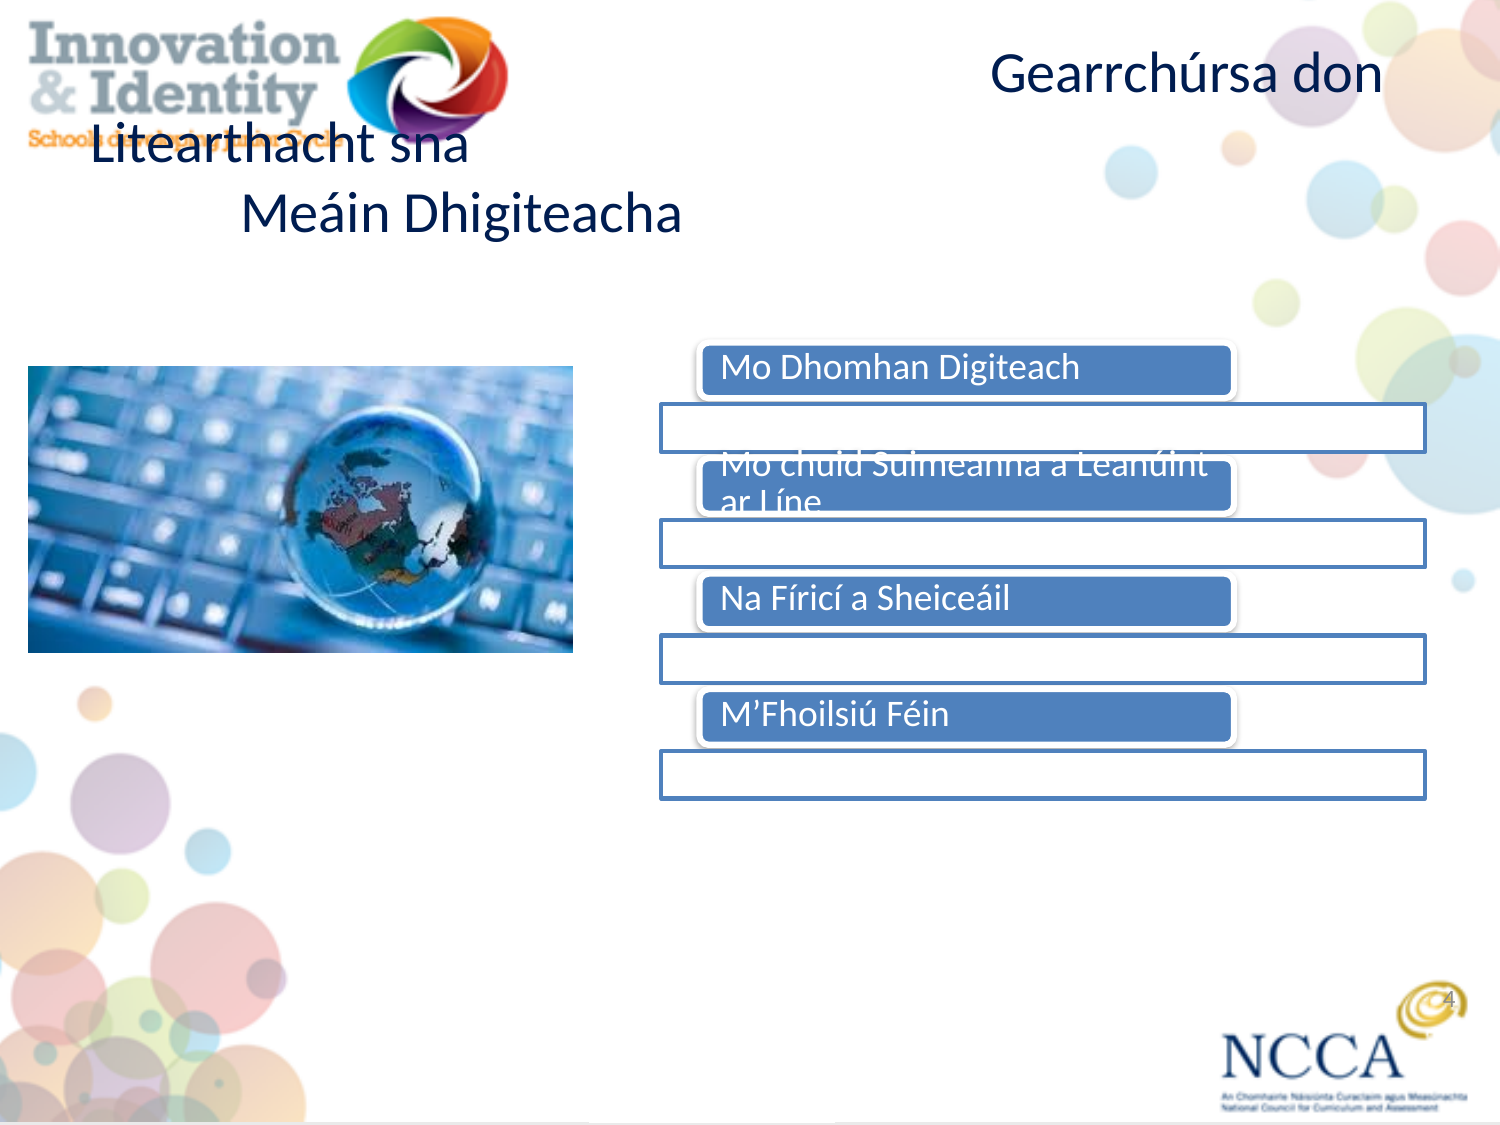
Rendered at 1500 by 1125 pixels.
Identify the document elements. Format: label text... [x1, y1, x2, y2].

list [28, 365, 573, 654]
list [660, 336, 1426, 799]
slide_number 4 [1314, 967, 1471, 1028]
picture [0, 0, 1500, 1125]
title Gearrchúrsa don Litearthacht sna Meáin Dhigiteacha [75, 45, 1425, 233]
